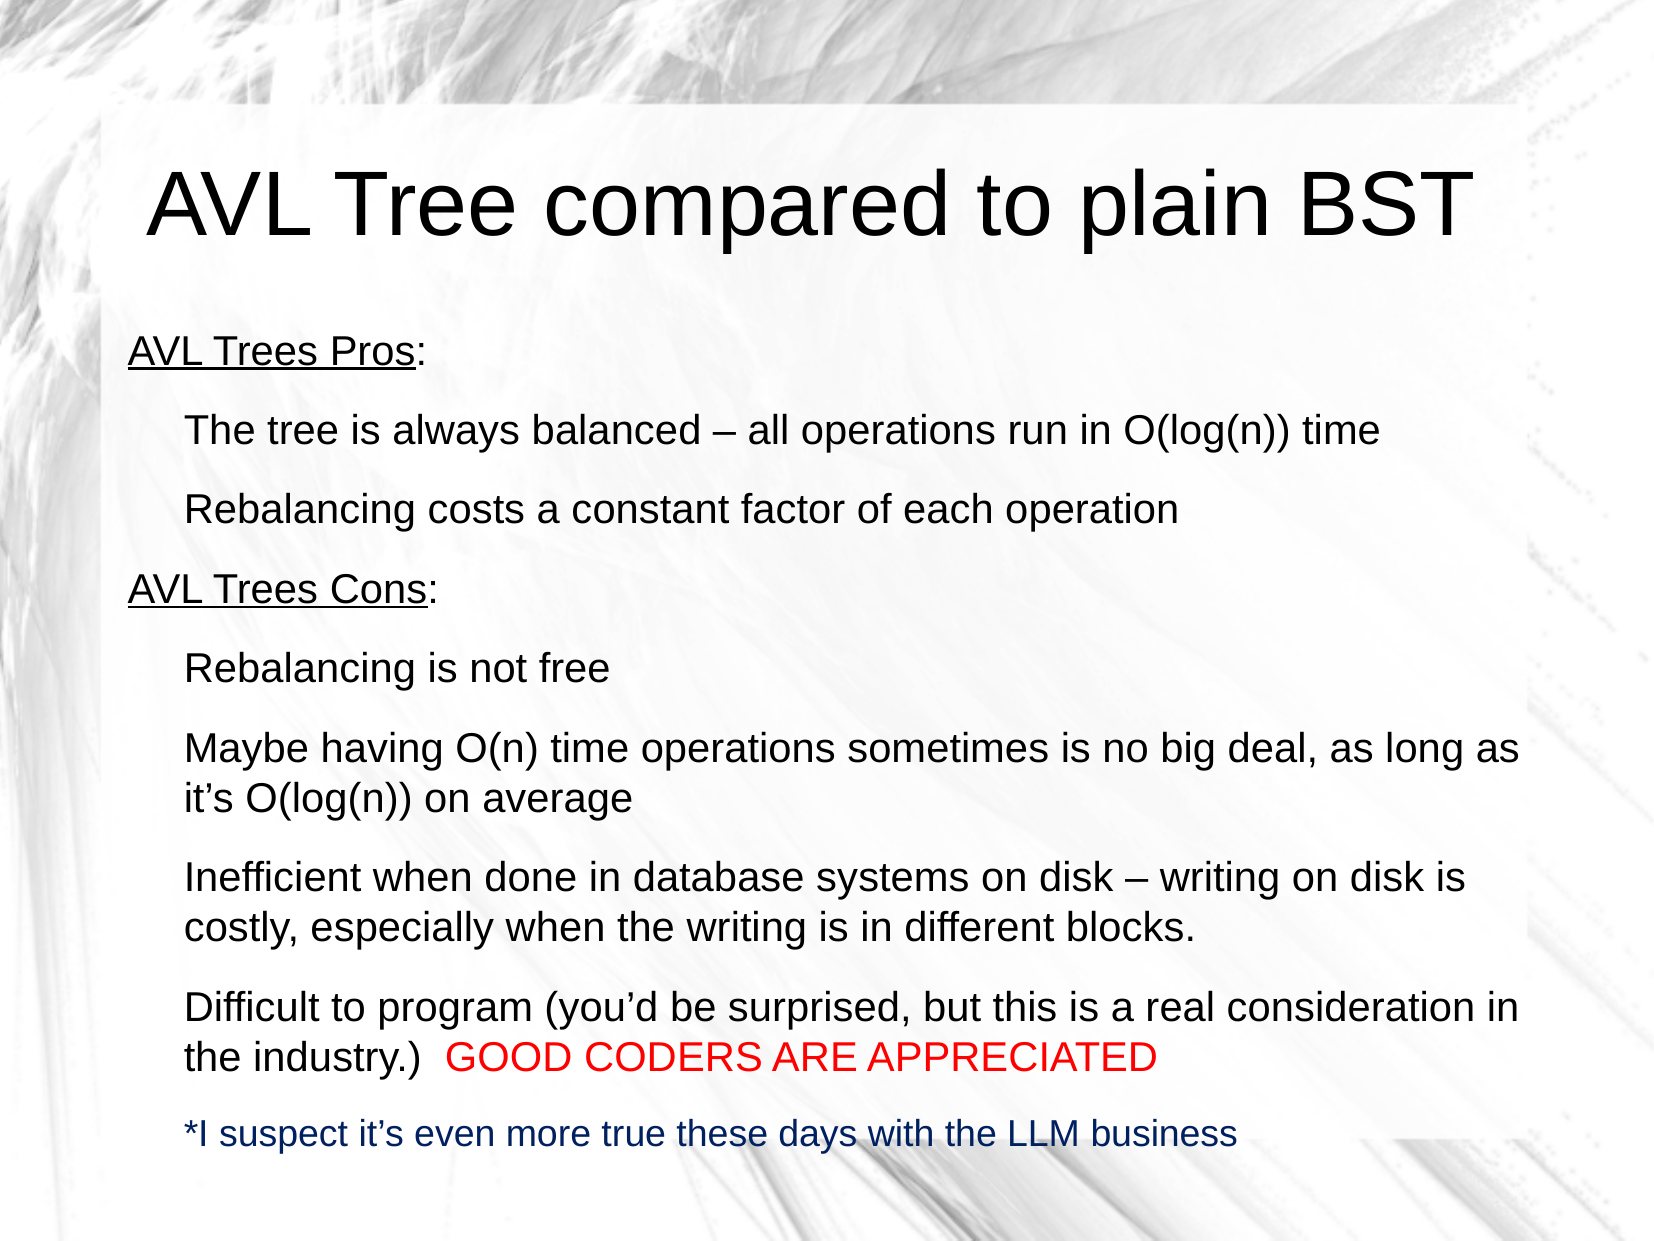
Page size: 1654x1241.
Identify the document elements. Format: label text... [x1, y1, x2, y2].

title AVL Tree compared to plain BST [118, 93, 1506, 299]
picture [0, 0, 1654, 1241]
list AVL Trees Pros: The tree is always balanced – all operations run in O(log(n)) time Rebalancing costs a constant factor of each operation AVL Trees Cons: Rebalancing is not free Maybe having O(n) time operations sometimes is no big deal, as long as it’s O(log(n)) on average Inefficient when done in database systems on disk – writing on disk is costly, especially when the writing is in different blocks. Difficult to program (you’d be surprised, but this is a real consideration in the industry.) GOOD CODERS ARE APPRECIATED *I suspect it’s even more true these days with the LLM business [118, 319, 1571, 1109]
